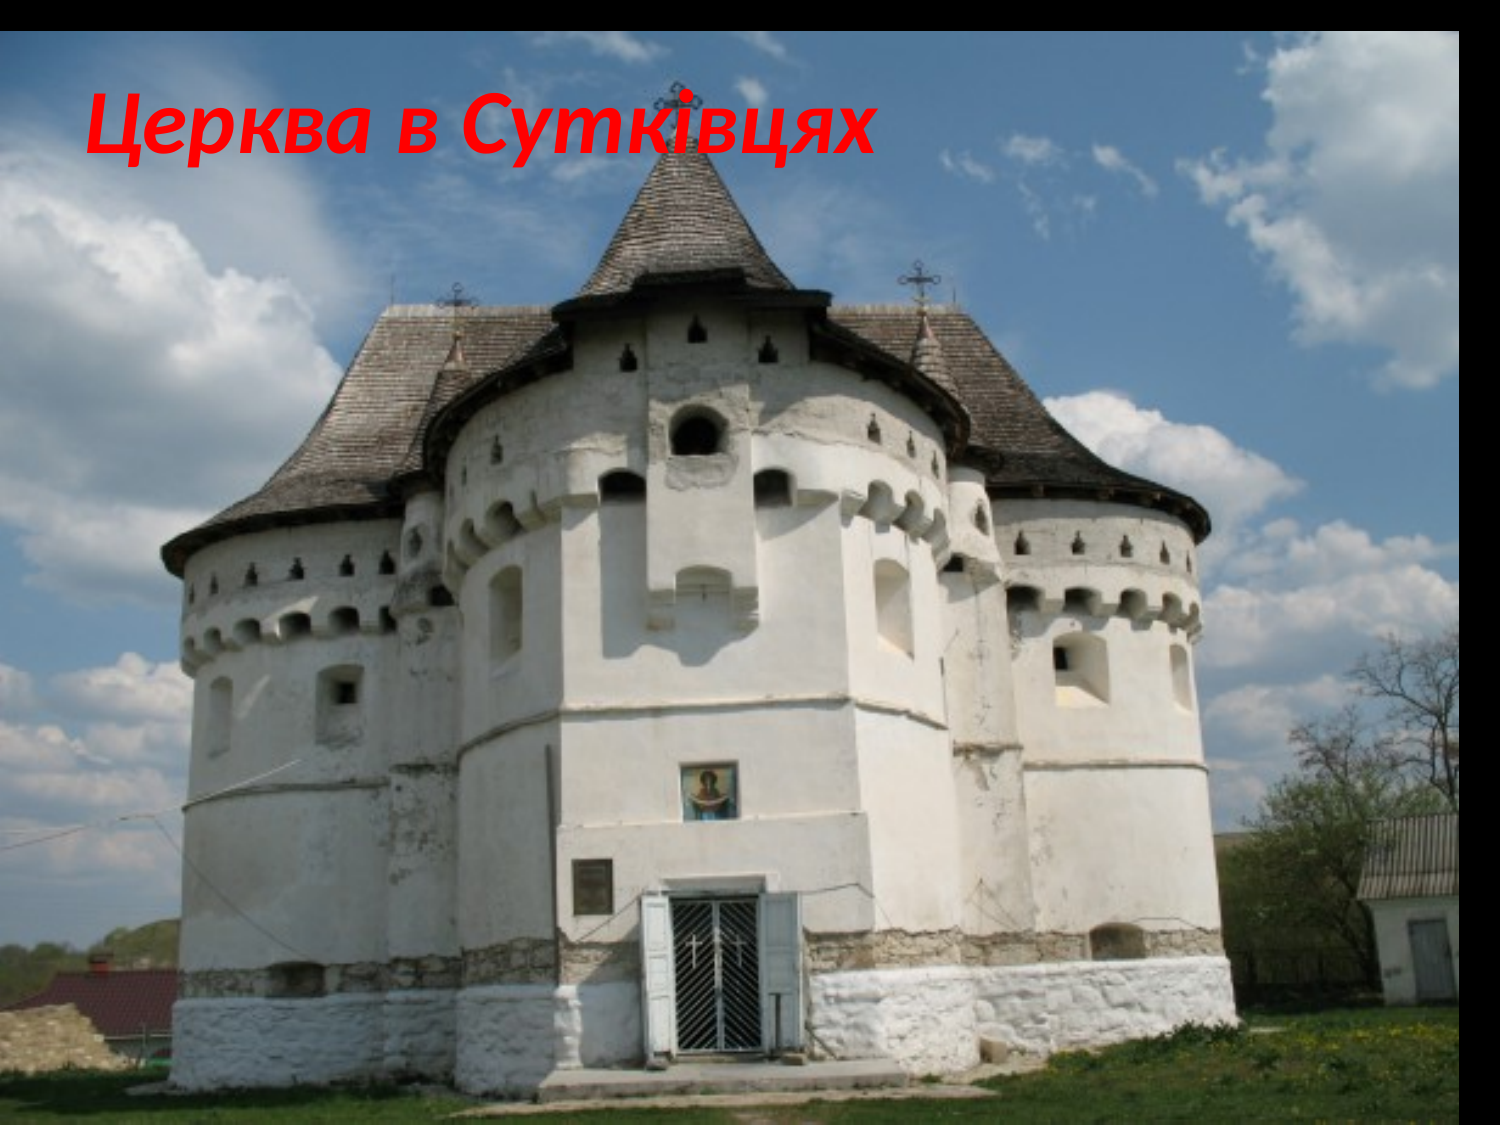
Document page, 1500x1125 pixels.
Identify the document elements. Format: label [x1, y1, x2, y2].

list [0, 30, 1460, 1125]
